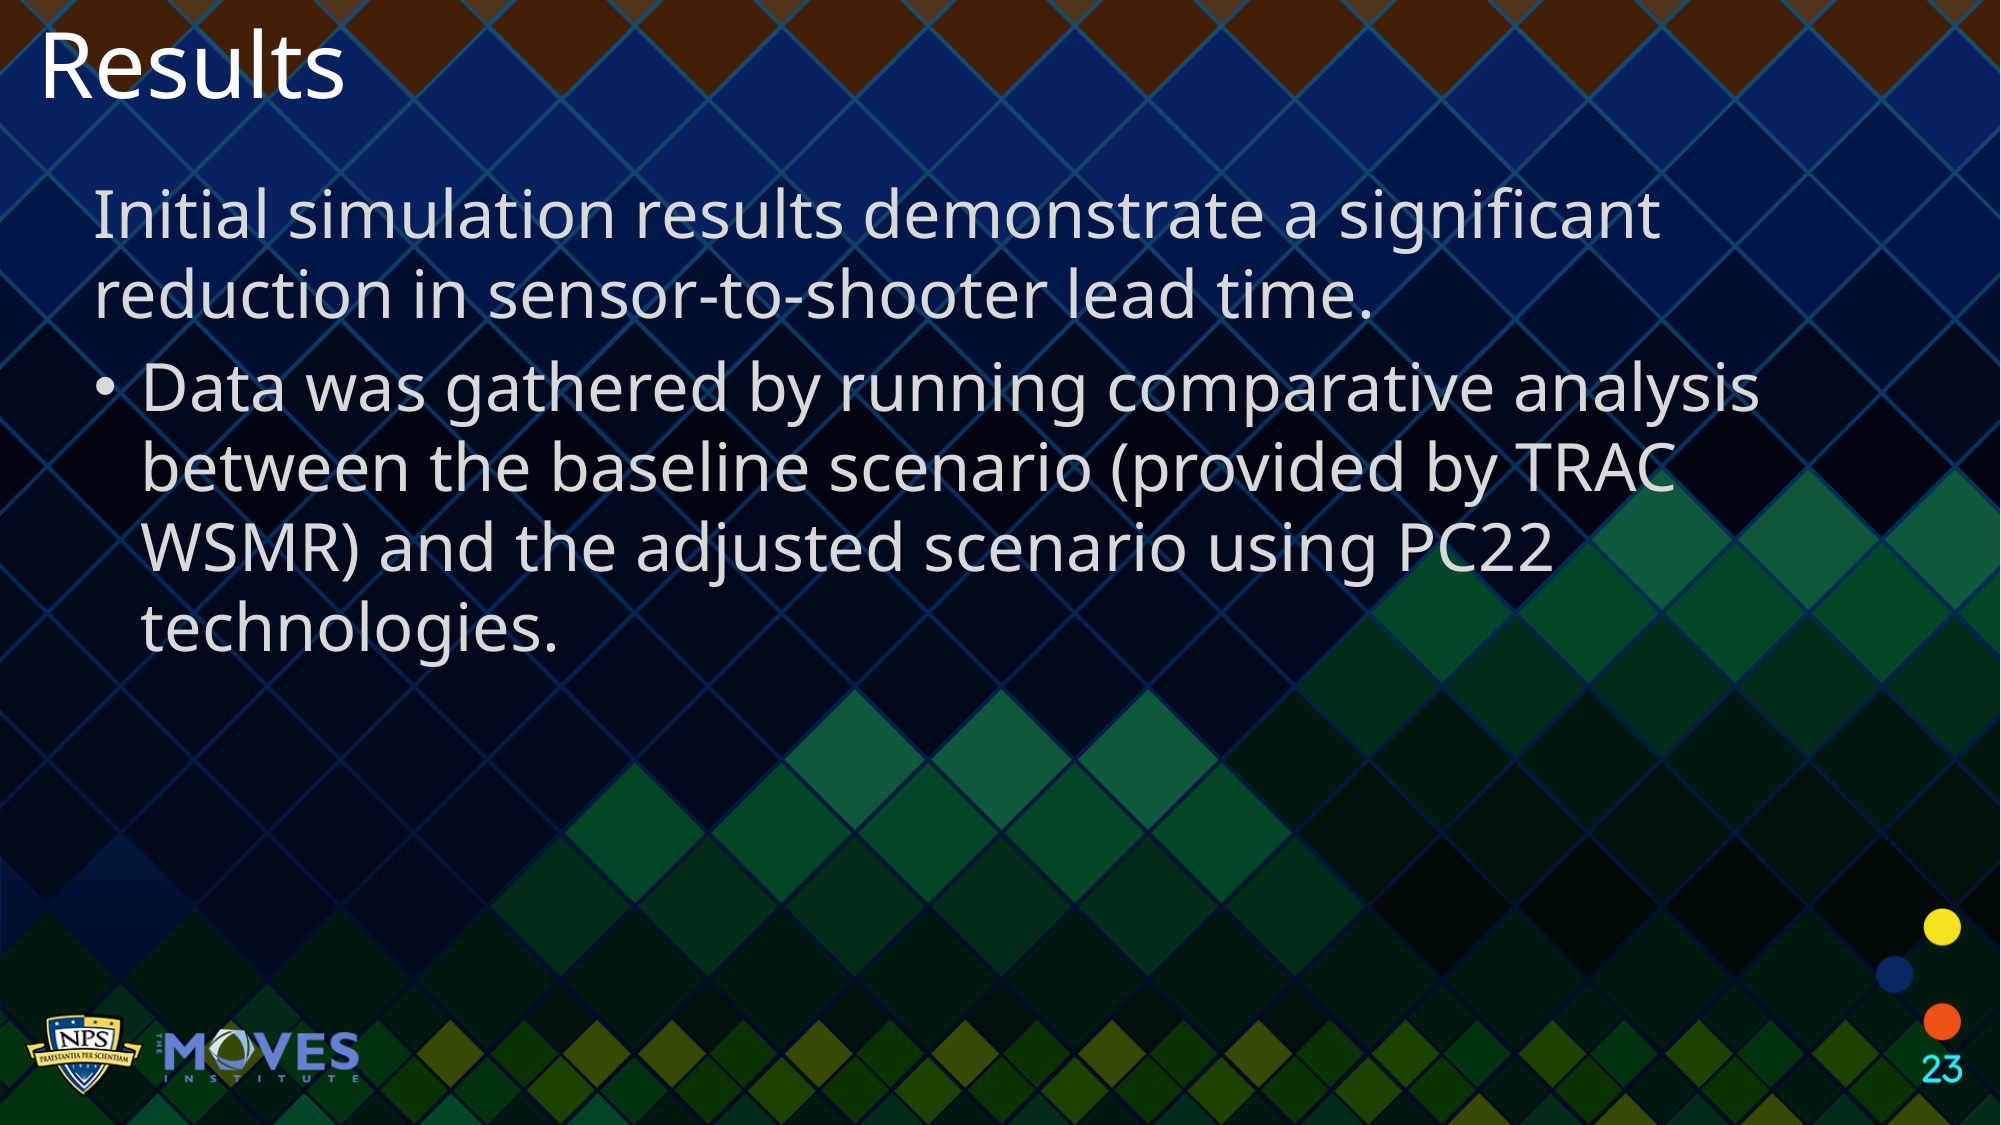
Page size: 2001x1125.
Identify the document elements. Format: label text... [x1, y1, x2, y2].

text_box Initial simulation results demonstrate a significant reduction in sensor-to-shooter lead time. Data was gathered by running comparative analysis between the baseline scenario (provided by TRAC WSMR) and the adjusted scenario using PC22 technologies. [78, 164, 1922, 673]
text_box Results [22, 0, 1977, 125]
picture [0, 0, 2001, 1125]
